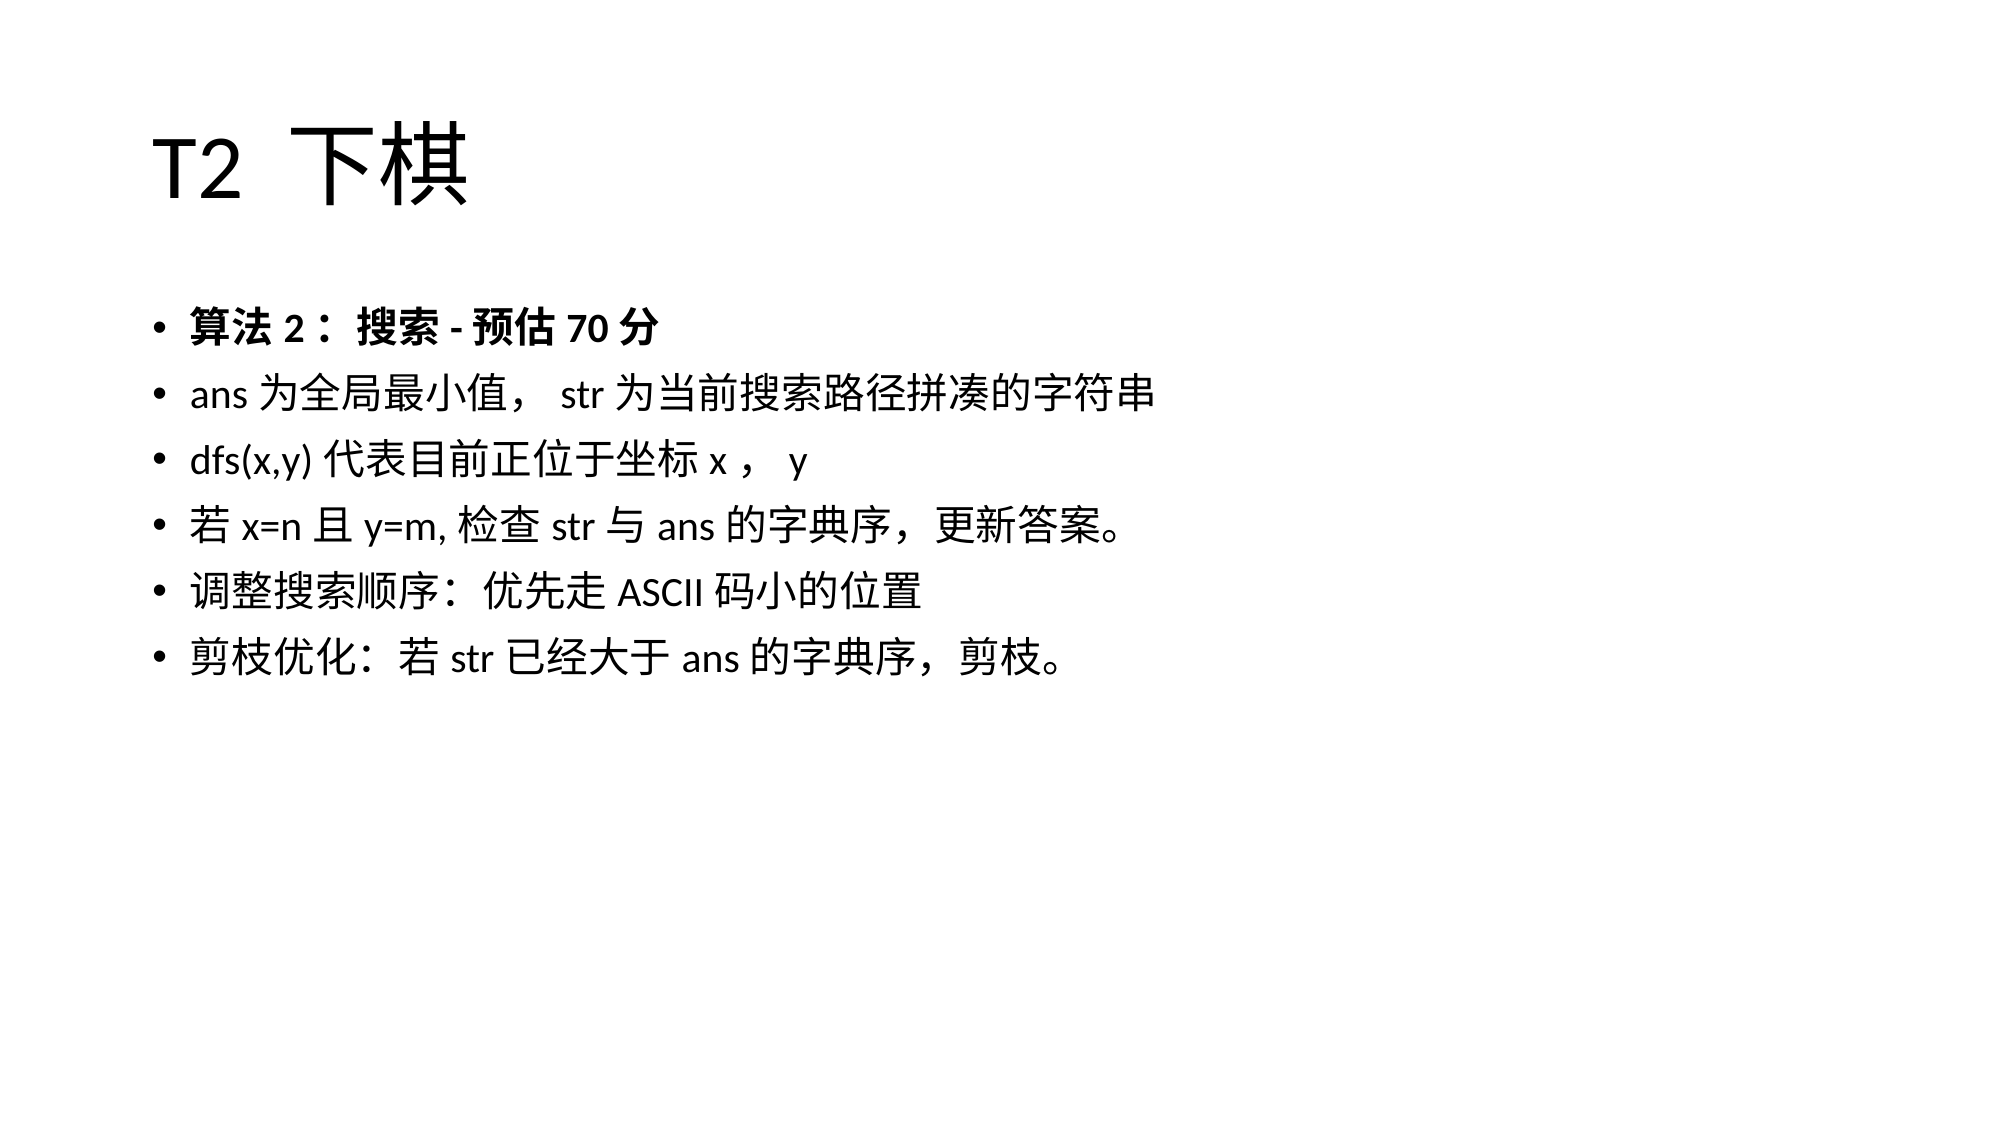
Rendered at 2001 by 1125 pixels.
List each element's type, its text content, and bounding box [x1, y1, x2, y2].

title T2 下棋 [137, 59, 1863, 278]
list 算法2：搜索-预估70分 ans为全局最小值，str为当前搜索路径拼凑的字符串 dfs(x,y)代表目前正位于坐标x，y 若x=n且y=m,检查str与ans的字典序，更新答案。 调整搜索顺序：优先走ASCII码小的位置 剪枝优化：若str已经大于ans的字典序，剪枝。 [137, 299, 1863, 1014]
